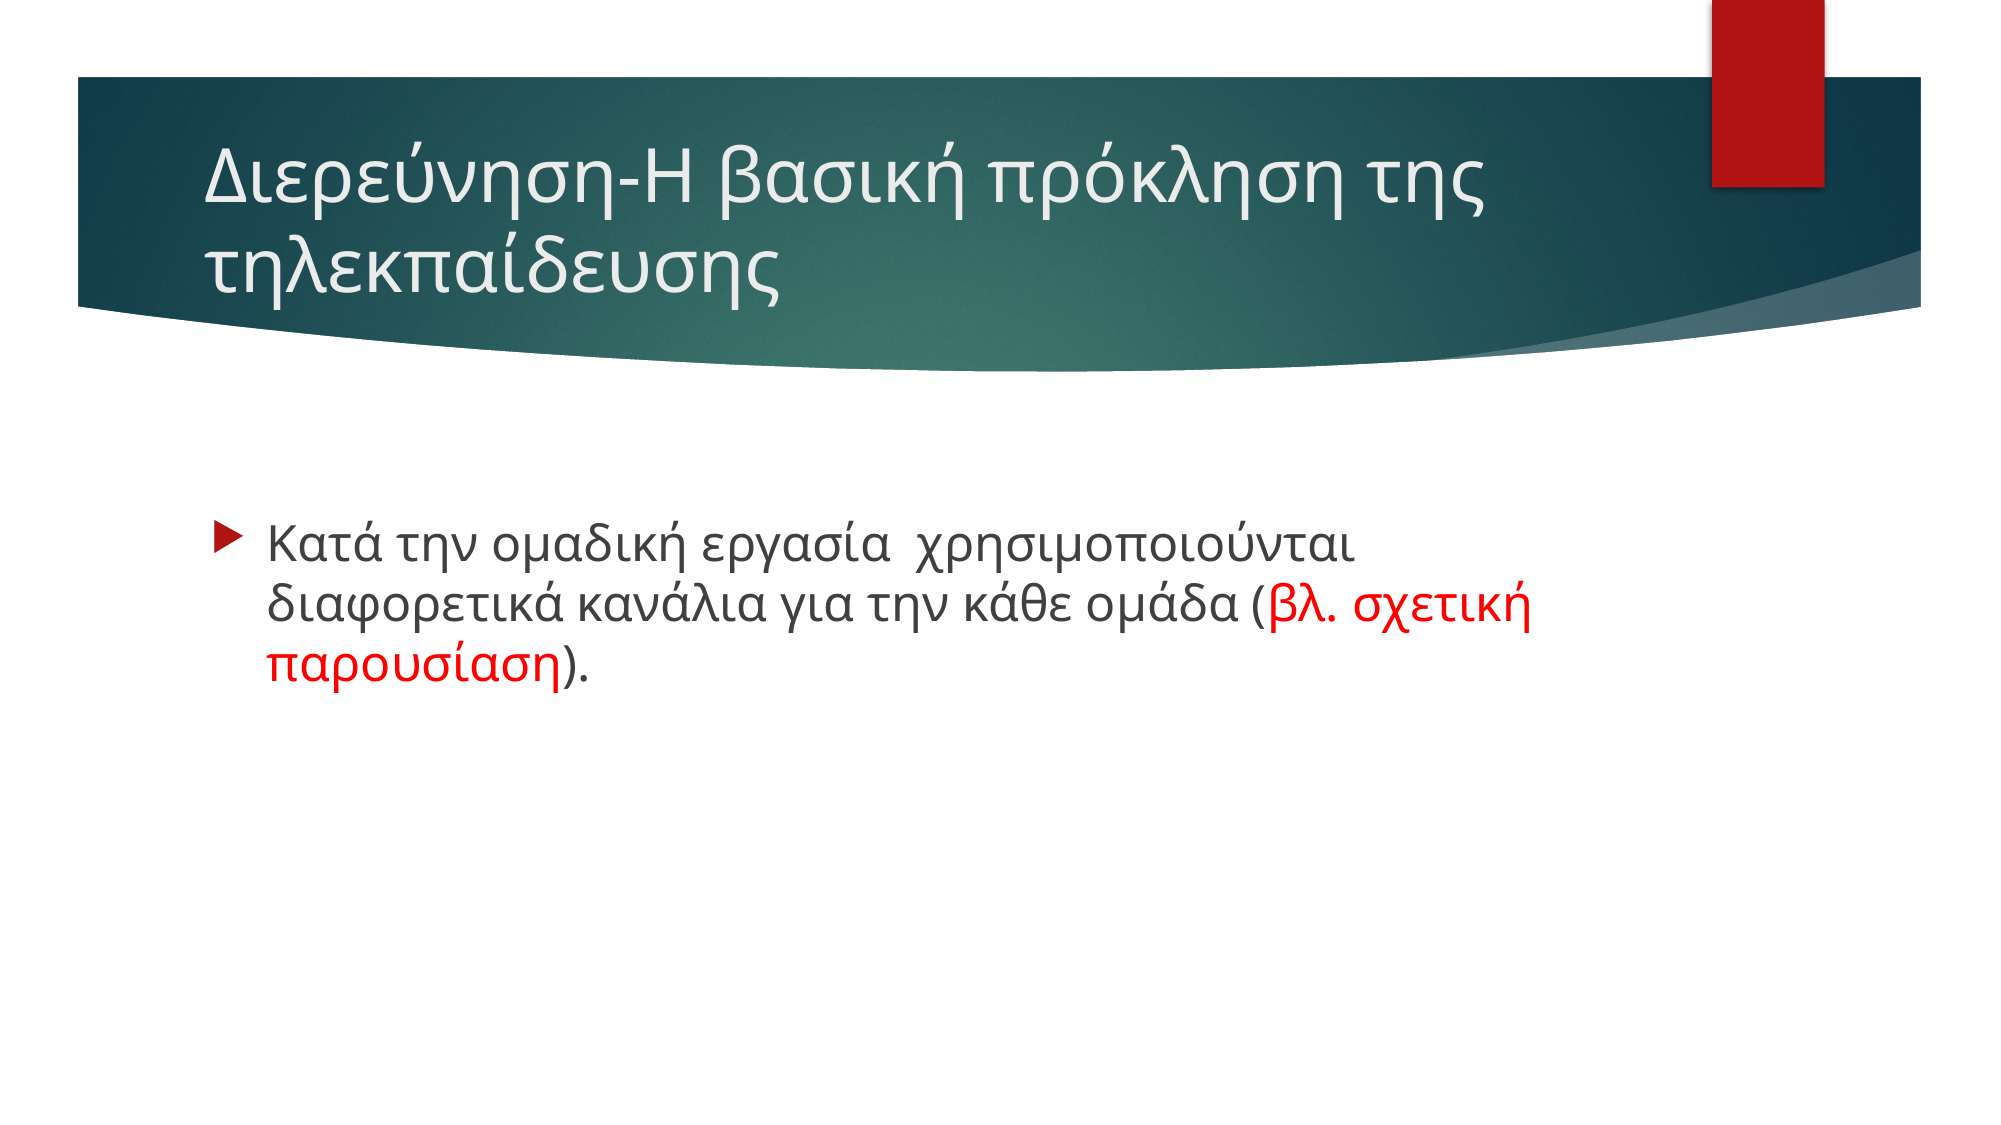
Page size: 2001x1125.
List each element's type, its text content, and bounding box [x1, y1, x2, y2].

title Διερεύνηση-Η βασική πρόκληση της τηλεκπαίδευσης [189, 159, 1638, 276]
list Κατά την ομαδική εργασία χρησιμοποιούνται διαφορετικά κανάλια για την κάθε ομάδα (βλ. σχετική παρουσίαση). [195, 504, 1644, 714]
